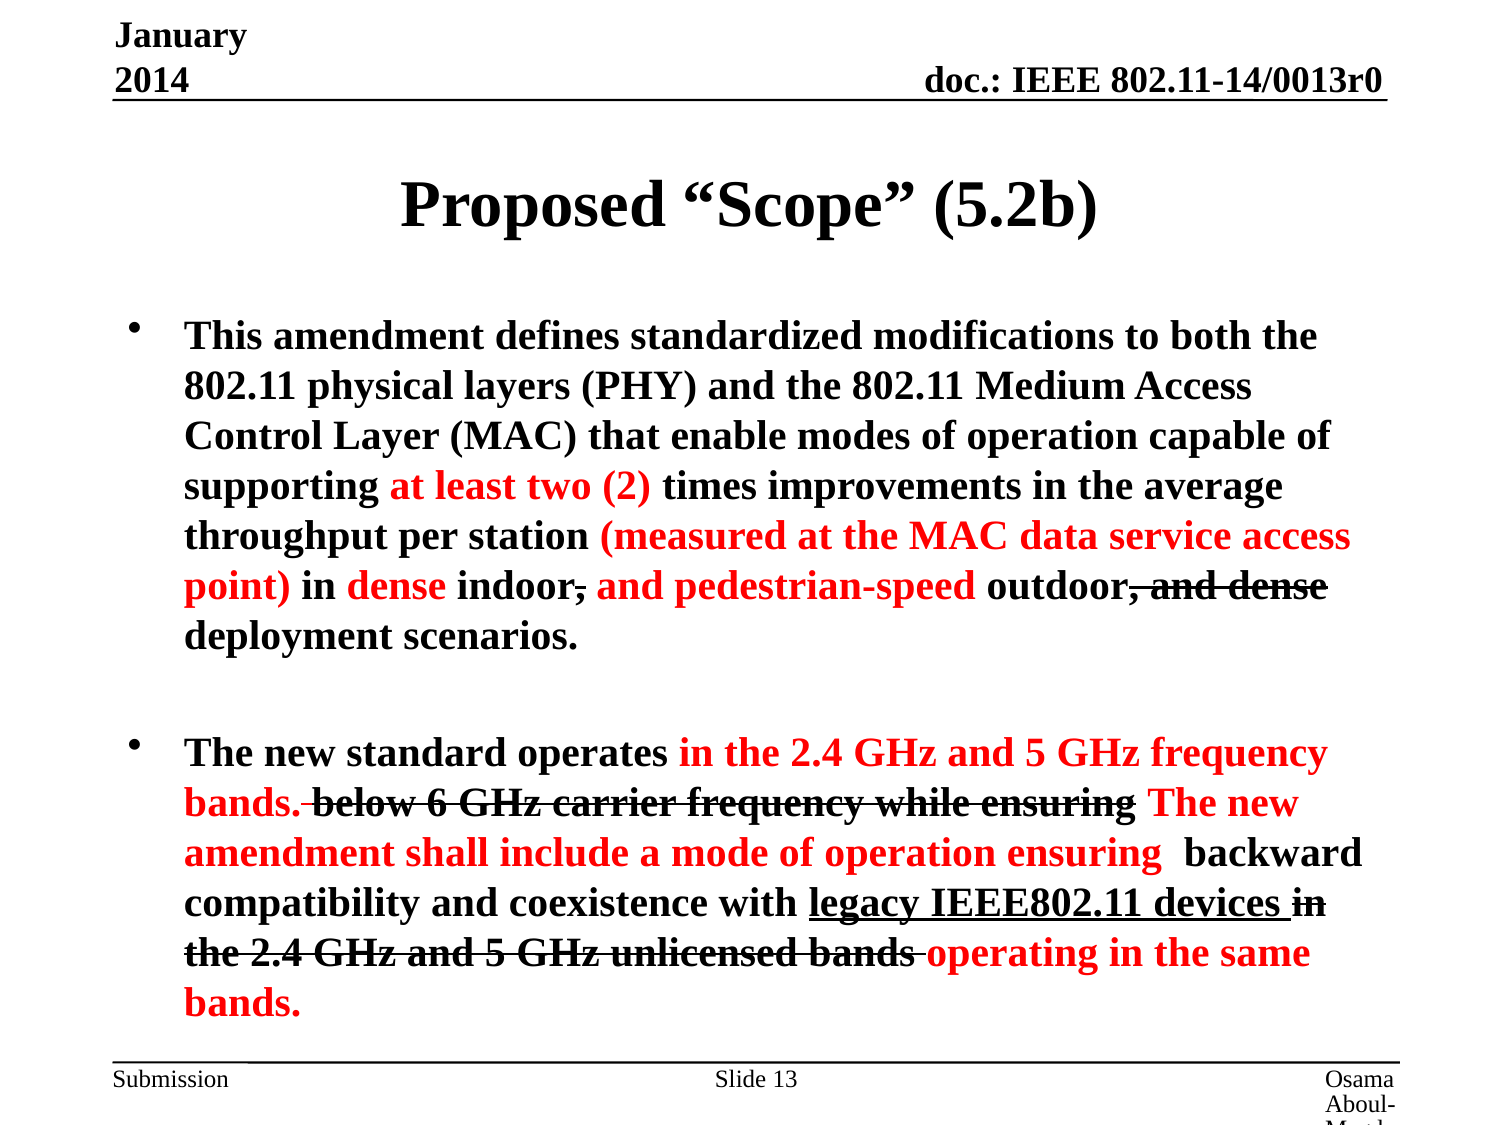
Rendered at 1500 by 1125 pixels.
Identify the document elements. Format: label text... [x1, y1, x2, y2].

list This amendment defines standardized modifications to both the 802.11 physical layers (PHY) and the 802.11 Medium Access Control Layer (MAC) that enable modes of operation capable of supporting at least two (2) times improvements in the average throughput per station (measured at the MAC data service access point) in dense indoor, and pedestrian-speed outdoor, and dense deployment scenarios. The new standard operates in the 2.4 GHz and 5 GHz frequency bands. below 6 GHz carrier frequency while ensuring The new amendment shall include a mode of operation ensuring backward compatibility and coexistence with legacy IEEE802.11 devices in the 2.4 GHz and 5 GHz unlicensed bands operating in the same bands. [112, 299, 1388, 976]
slide_number Slide 13 [712, 1061, 800, 1093]
title Proposed “Scope” (5.2b) [112, 112, 1388, 288]
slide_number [114, 54, 290, 101]
footer Osama Aboul-Magd, Huawei Technologies [1324, 1061, 1402, 1093]
